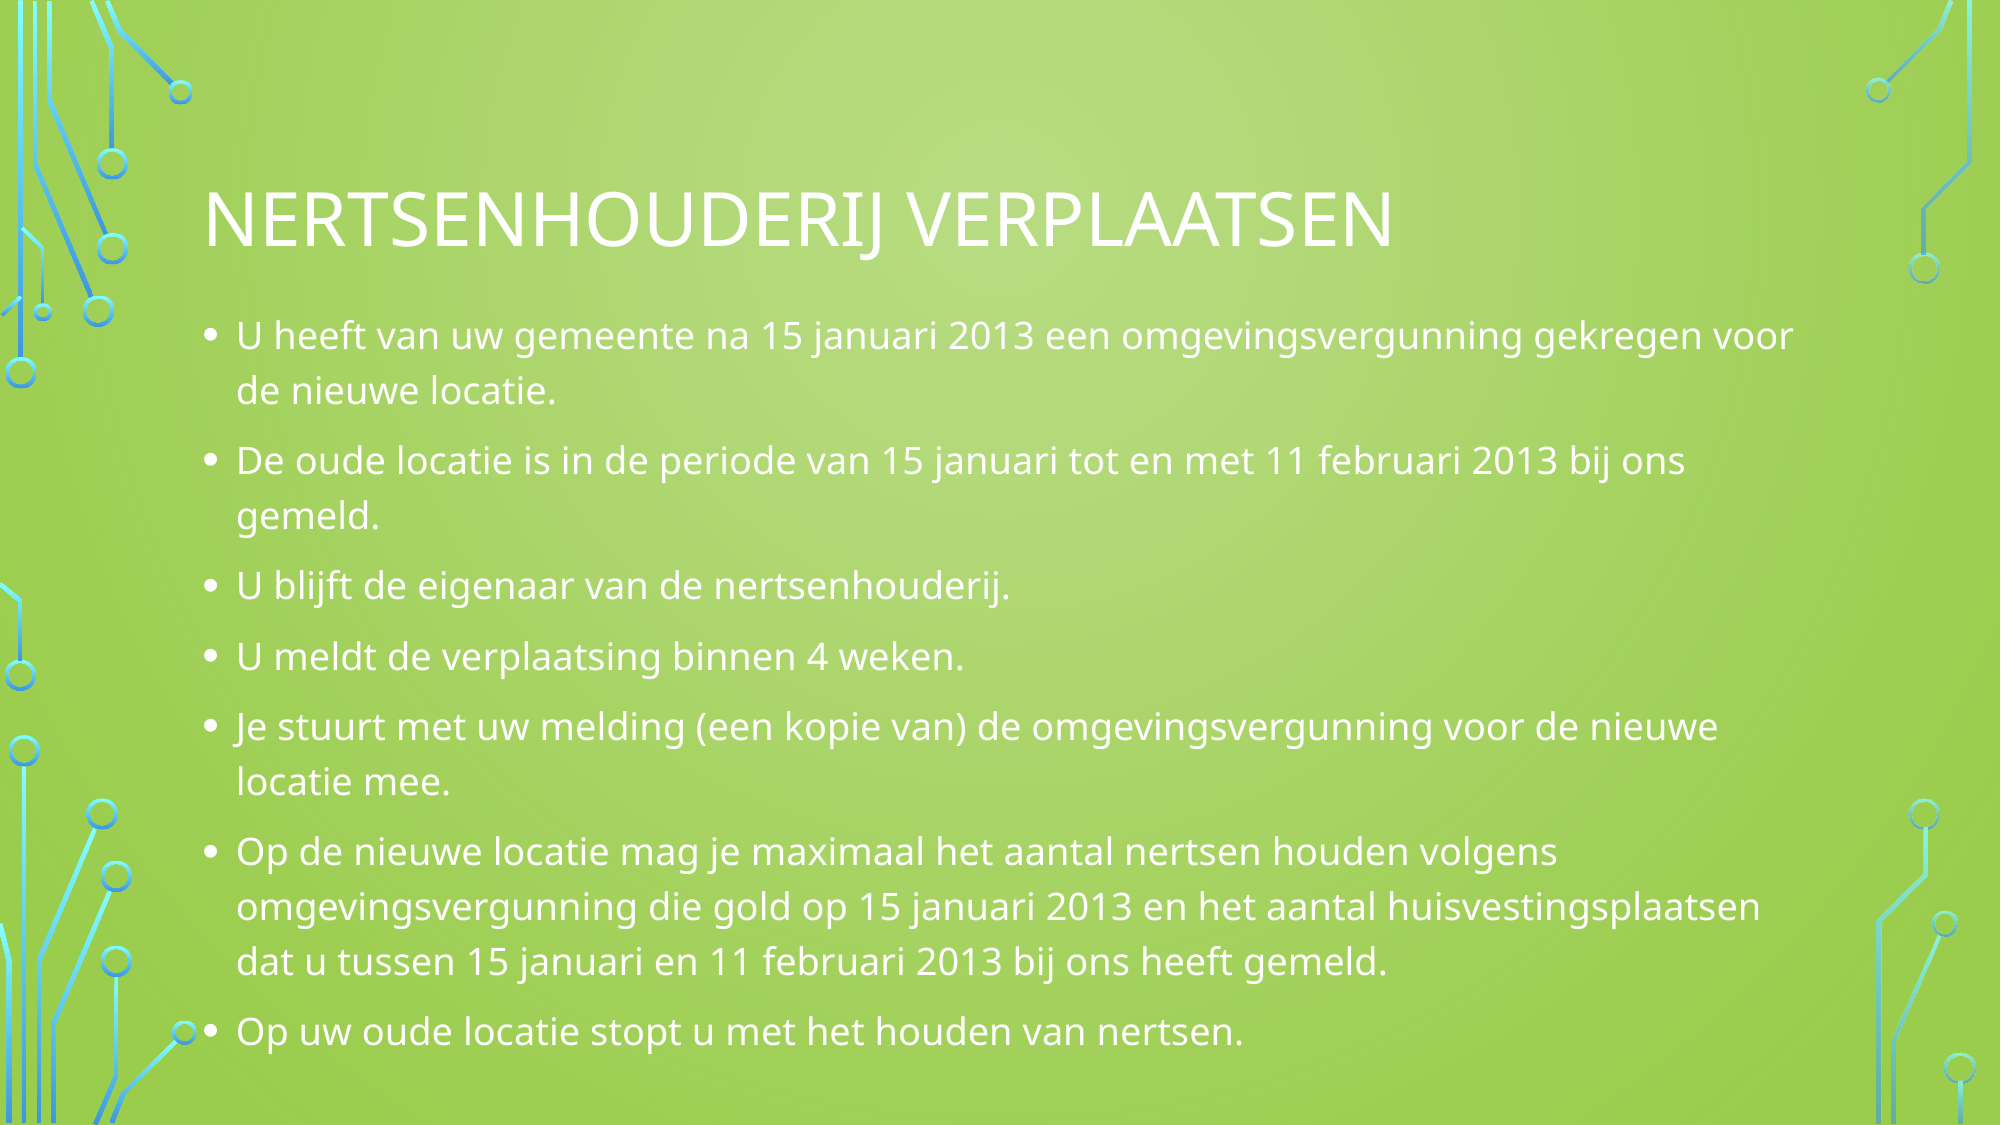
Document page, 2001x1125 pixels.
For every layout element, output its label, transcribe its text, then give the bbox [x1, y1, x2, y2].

list U heeft van uw gemeente na 15 januari 2013 een omgevingsvergunning gekregen voor de nieuwe locatie. De oude locatie is in de periode van 15 januari tot en met 11 februari 2013 bij ons gemeld. U blijft de eigenaar van de nertsenhouderij. U meldt de verplaatsing binnen 4 weken. Je stuurt met uw melding (een kopie van) de omgevingsvergunning voor de nieuwe locatie mee. Op de nieuwe locatie mag je maximaal het aantal nertsen houden volgens omgevingsvergunning die gold op 15 januari 2013 en het aantal huisvestingsplaatsen dat u tussen 15 januari en 11 februari 2013 bij ons heeft gemeld. Op uw oude locatie stopt u met het houden van nertsen. [187, 295, 1813, 1081]
title Nertsenhouderij verplaatsen [187, 101, 1813, 295]
